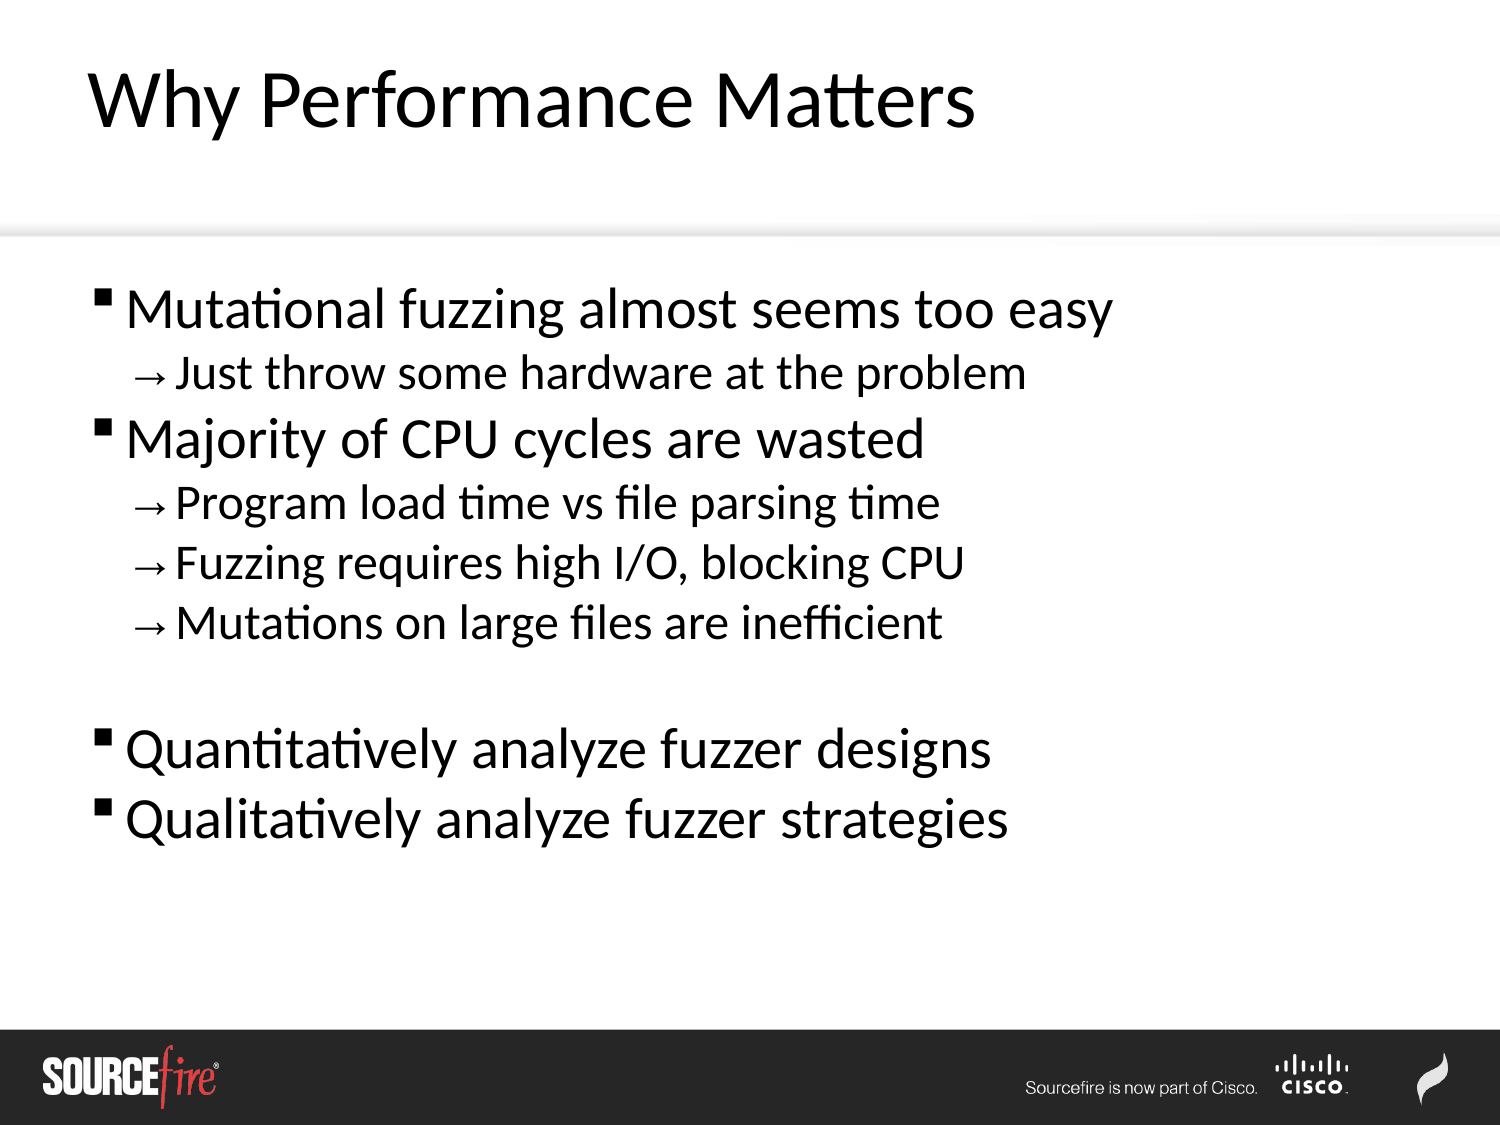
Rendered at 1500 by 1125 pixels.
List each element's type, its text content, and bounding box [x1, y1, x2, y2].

picture [43, 1045, 219, 1109]
picture [1026, 1054, 1348, 1097]
text_box Mutational fuzzing almost seems too easy Just throw some hardware at the problem Majority of CPU cycles are wasted Program load time vs file parsing time Fuzzing requires high I/O, blocking CPU Mutations on large files are inefficient Quantitatively analyze fuzzer designs Qualitatively analyze fuzzer strategies [75, 262, 1425, 1005]
picture [1417, 1051, 1448, 1106]
picture [0, 214, 1500, 246]
text_box Why Performance Matters [72, 51, 1423, 215]
